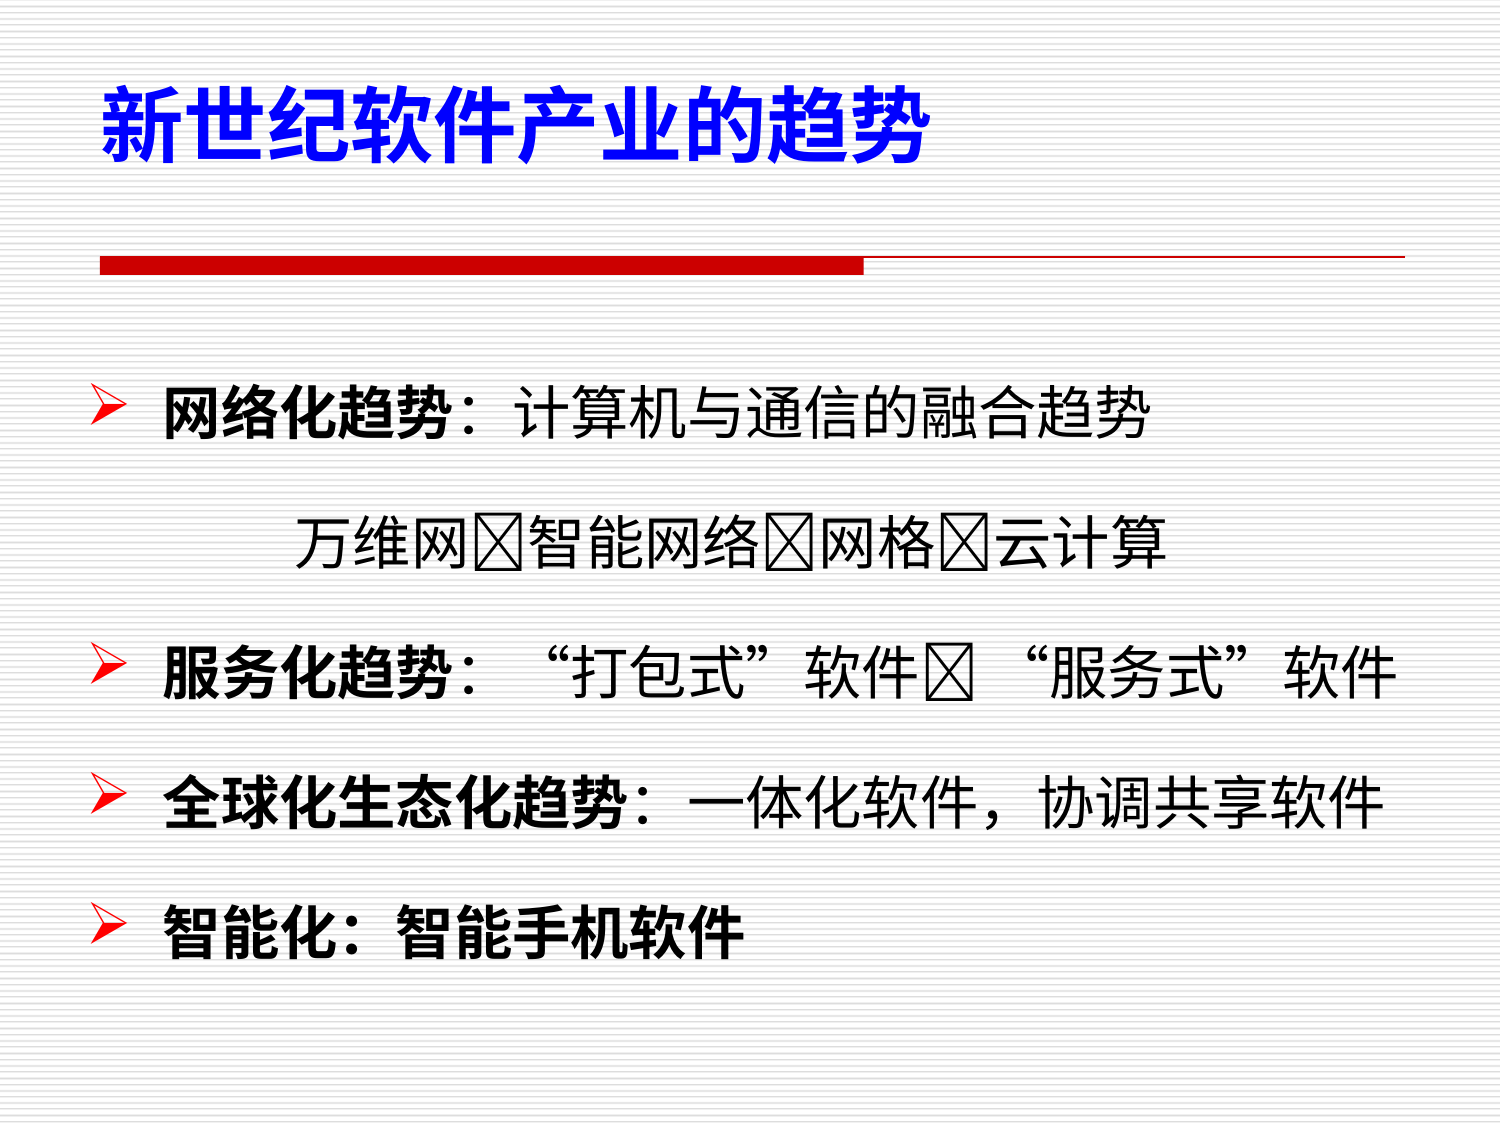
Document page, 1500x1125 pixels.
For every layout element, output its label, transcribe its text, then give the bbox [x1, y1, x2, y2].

text_box 新世纪软件产业的趋势 [85, 60, 1230, 186]
text_box 网络化趋势：计算机与通信的融合趋势 万维网智能网络网格云计算 服务化趋势：“打包式”软件 “服务式”软件 全球化生态化趋势：一体化软件，协调共享软件 智能化：智能手机软件 [70, 333, 1481, 984]
picture [0, 0, 1500, 1125]
